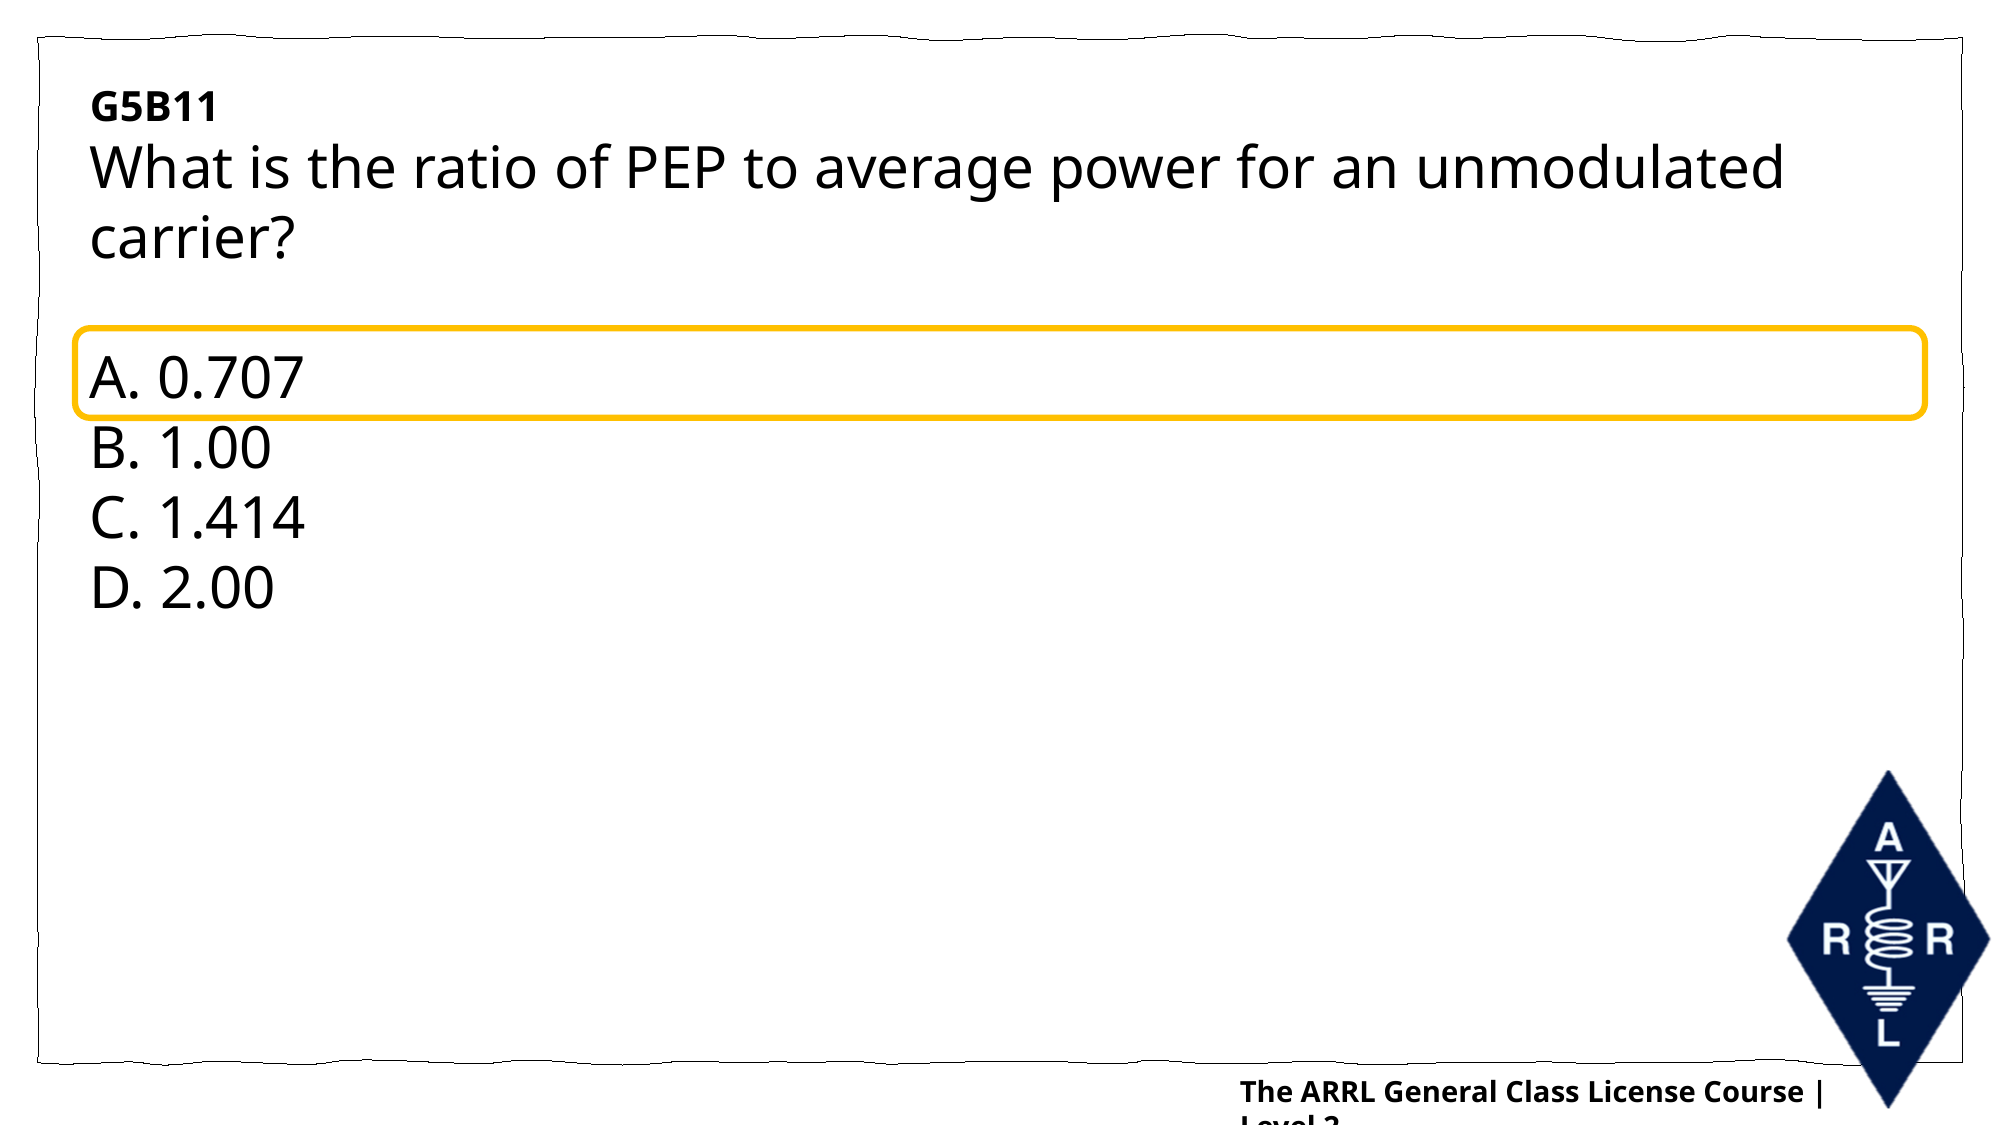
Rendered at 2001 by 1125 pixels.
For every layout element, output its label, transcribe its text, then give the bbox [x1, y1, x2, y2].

text_box G5B11 What is the ratio of PEP to average power for an unmodulated carrier? A. 0.707 B. 1.00 C. 1.414 D. 2.00 [75, 72, 1850, 335]
text_box [73, 327, 1927, 419]
picture [1773, 752, 1999, 1125]
text_box G5B11 What is the ratio of PEP to average power for an unmodulated carrier? A. 0.707 B. 1.00 C. 1.414 D. 2.00 [75, 411, 1850, 628]
